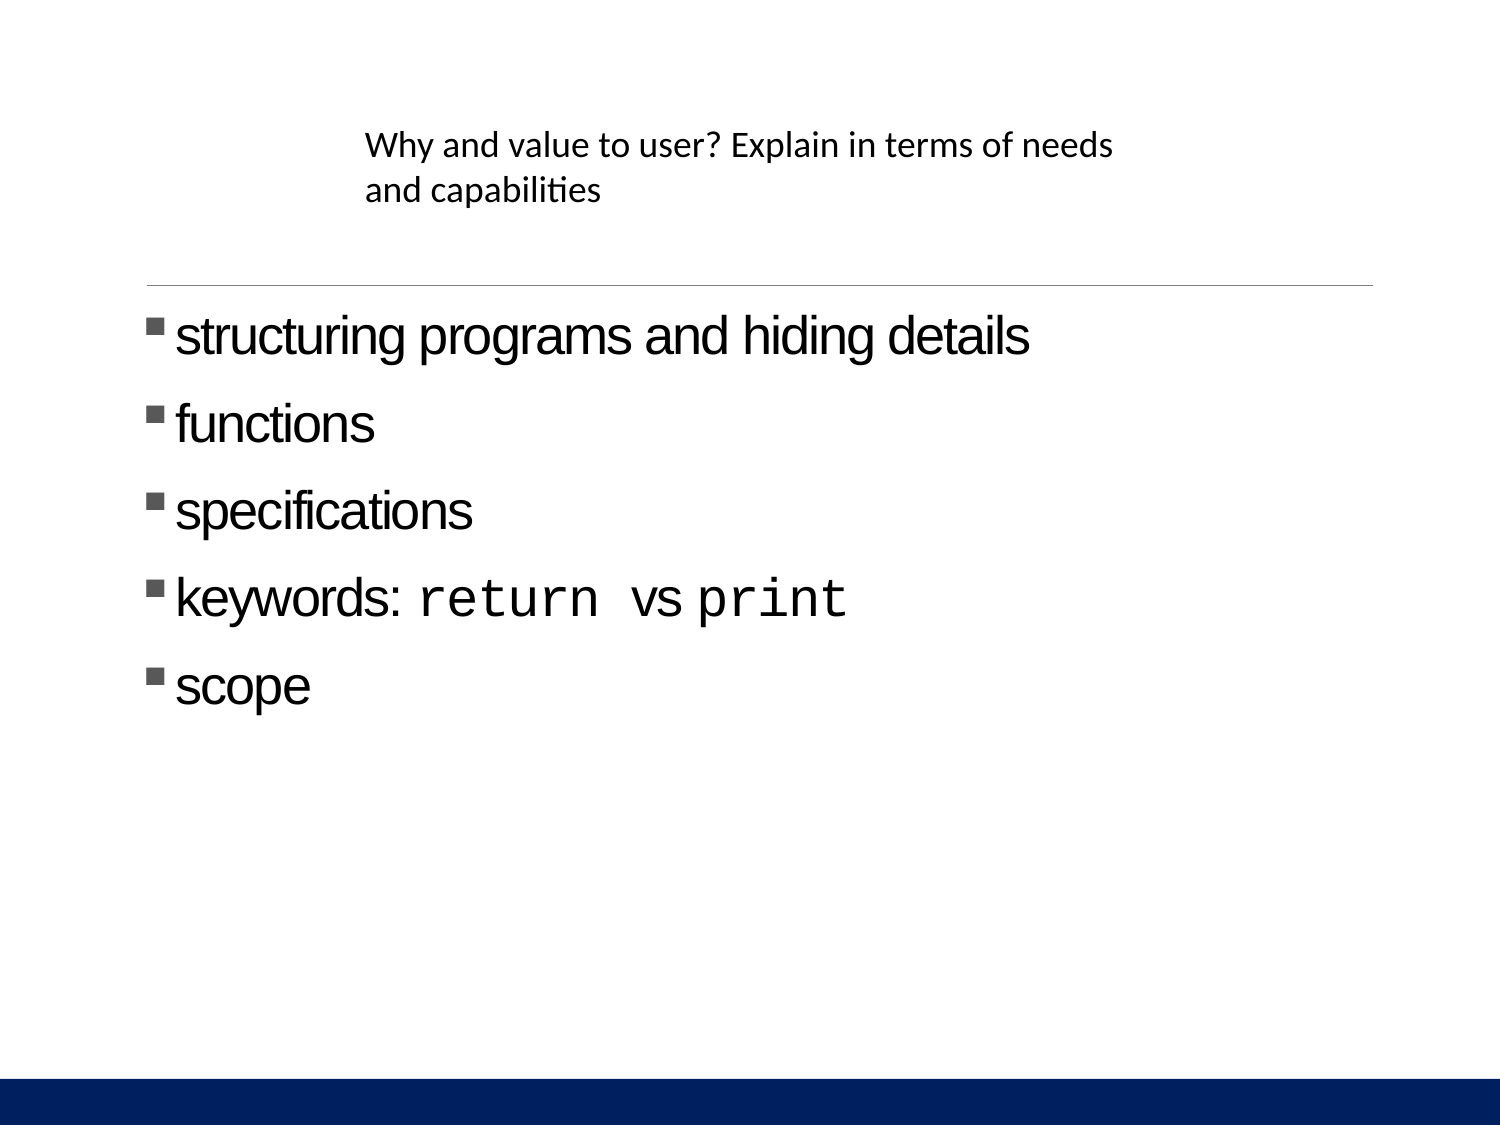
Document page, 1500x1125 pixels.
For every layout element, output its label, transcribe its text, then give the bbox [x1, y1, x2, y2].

text_box Why and value to user? Explain in terms of needs and capabilities [350, 112, 1138, 218]
text_box structuring programs and hiding details functions specifications keywords: return vs print scope [132, 275, 1036, 716]
